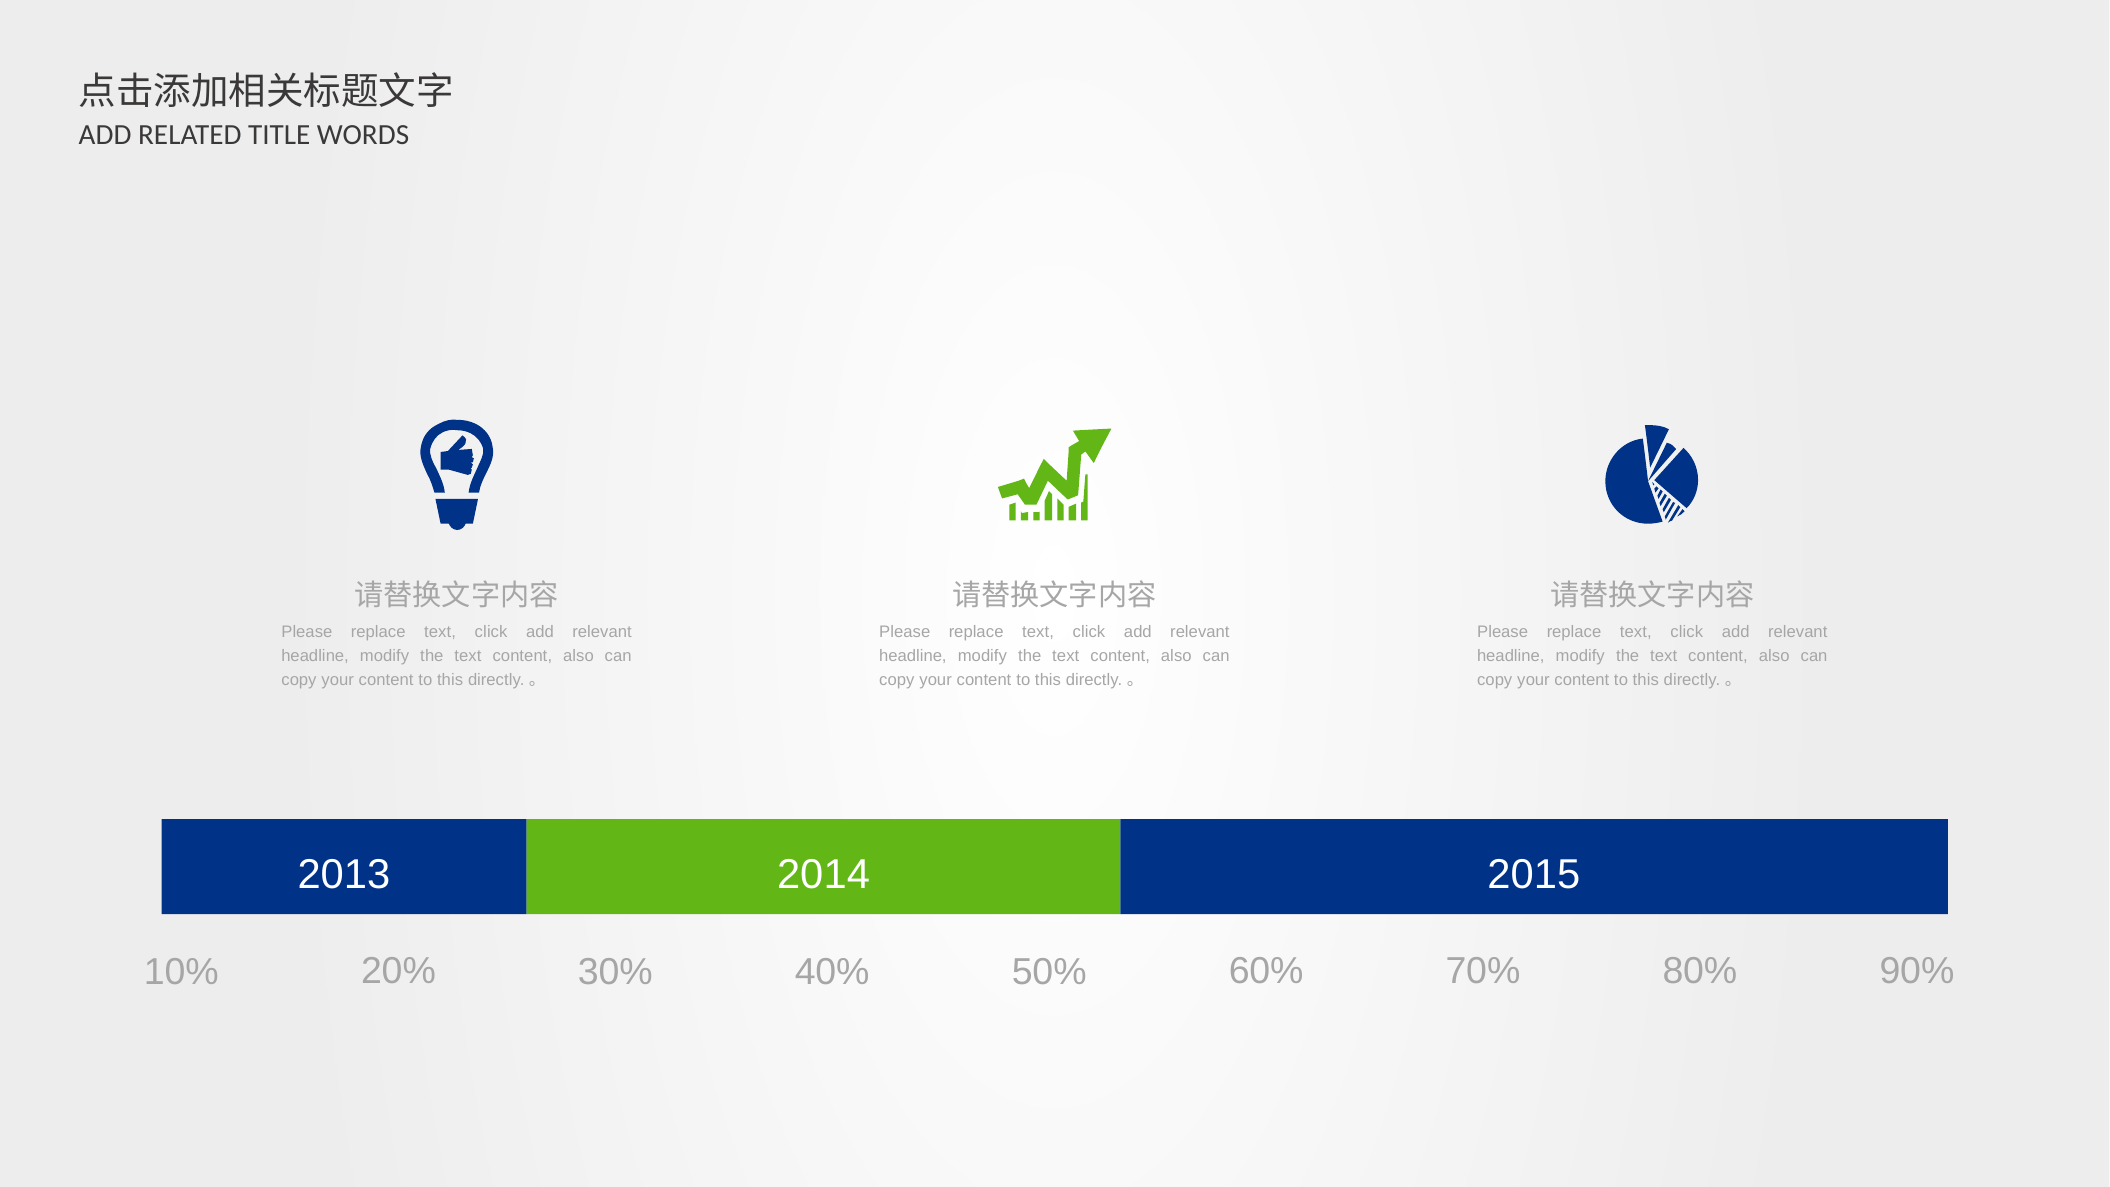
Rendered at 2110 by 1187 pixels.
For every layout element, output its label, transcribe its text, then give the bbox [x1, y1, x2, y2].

text_box [1020, 510, 1029, 521]
text_box [1654, 447, 1699, 509]
text_box [1081, 474, 1088, 521]
text_box 40% [780, 930, 885, 999]
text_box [266, 561, 647, 698]
text_box [1033, 510, 1040, 521]
text_box 2015 [1119, 818, 1949, 915]
text_box 60% [1213, 929, 1319, 999]
text_box 30% [563, 930, 668, 1000]
text_box 70% [1430, 929, 1536, 999]
text_box [1057, 498, 1064, 521]
text_box 20% [346, 929, 451, 999]
text_box 2013 [161, 818, 526, 915]
text_box [1644, 425, 1669, 468]
text_box 2014 [526, 818, 1119, 915]
picture [0, 0, 2110, 1187]
text_box [1044, 491, 1053, 521]
text_box 10% [129, 930, 234, 1000]
text_box [435, 498, 479, 530]
text_box ADD RELATED TITLE WORDS [62, 107, 426, 159]
text_box 90% [1864, 929, 1970, 999]
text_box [864, 561, 1245, 698]
text_box 50% [997, 930, 1102, 1000]
text_box [1605, 438, 1677, 524]
text_box [997, 428, 1112, 505]
text_box [1009, 502, 1016, 521]
text_box [420, 419, 494, 493]
text_box [1068, 503, 1077, 521]
text_box [1667, 505, 1685, 523]
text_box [1462, 561, 1843, 698]
text_box 80% [1647, 929, 1753, 999]
text_box 点击添加相关标题文字 [62, 59, 470, 121]
